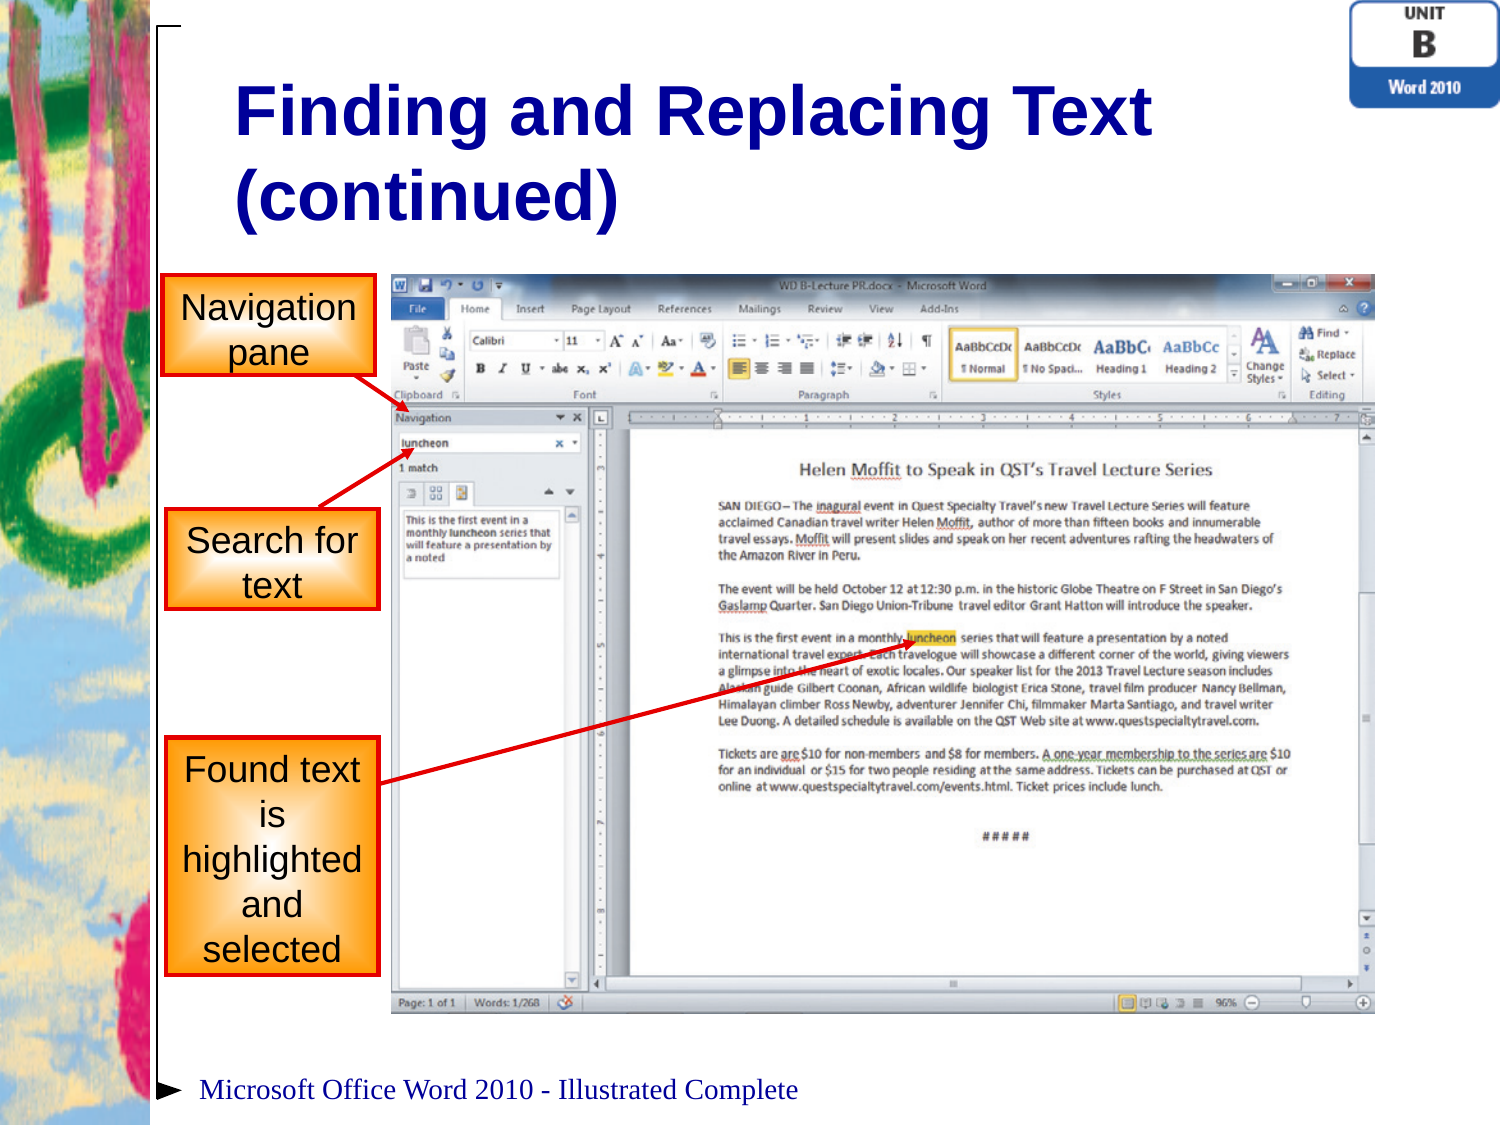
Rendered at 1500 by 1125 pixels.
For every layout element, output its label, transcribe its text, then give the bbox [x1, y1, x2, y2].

title Finding and Replacing Text (continued) [218, 86, 1359, 213]
text_box Search for text [166, 466, 385, 609]
picture [0, 0, 150, 1125]
picture [1348, 0, 1500, 110]
picture [390, 274, 1376, 1014]
footer Microsoft Office Word 2010 - Illustrated Complete [183, 1062, 1147, 1125]
text_box Navigation pane [162, 275, 385, 396]
text_box Found text is highlighted and selected [166, 737, 385, 975]
